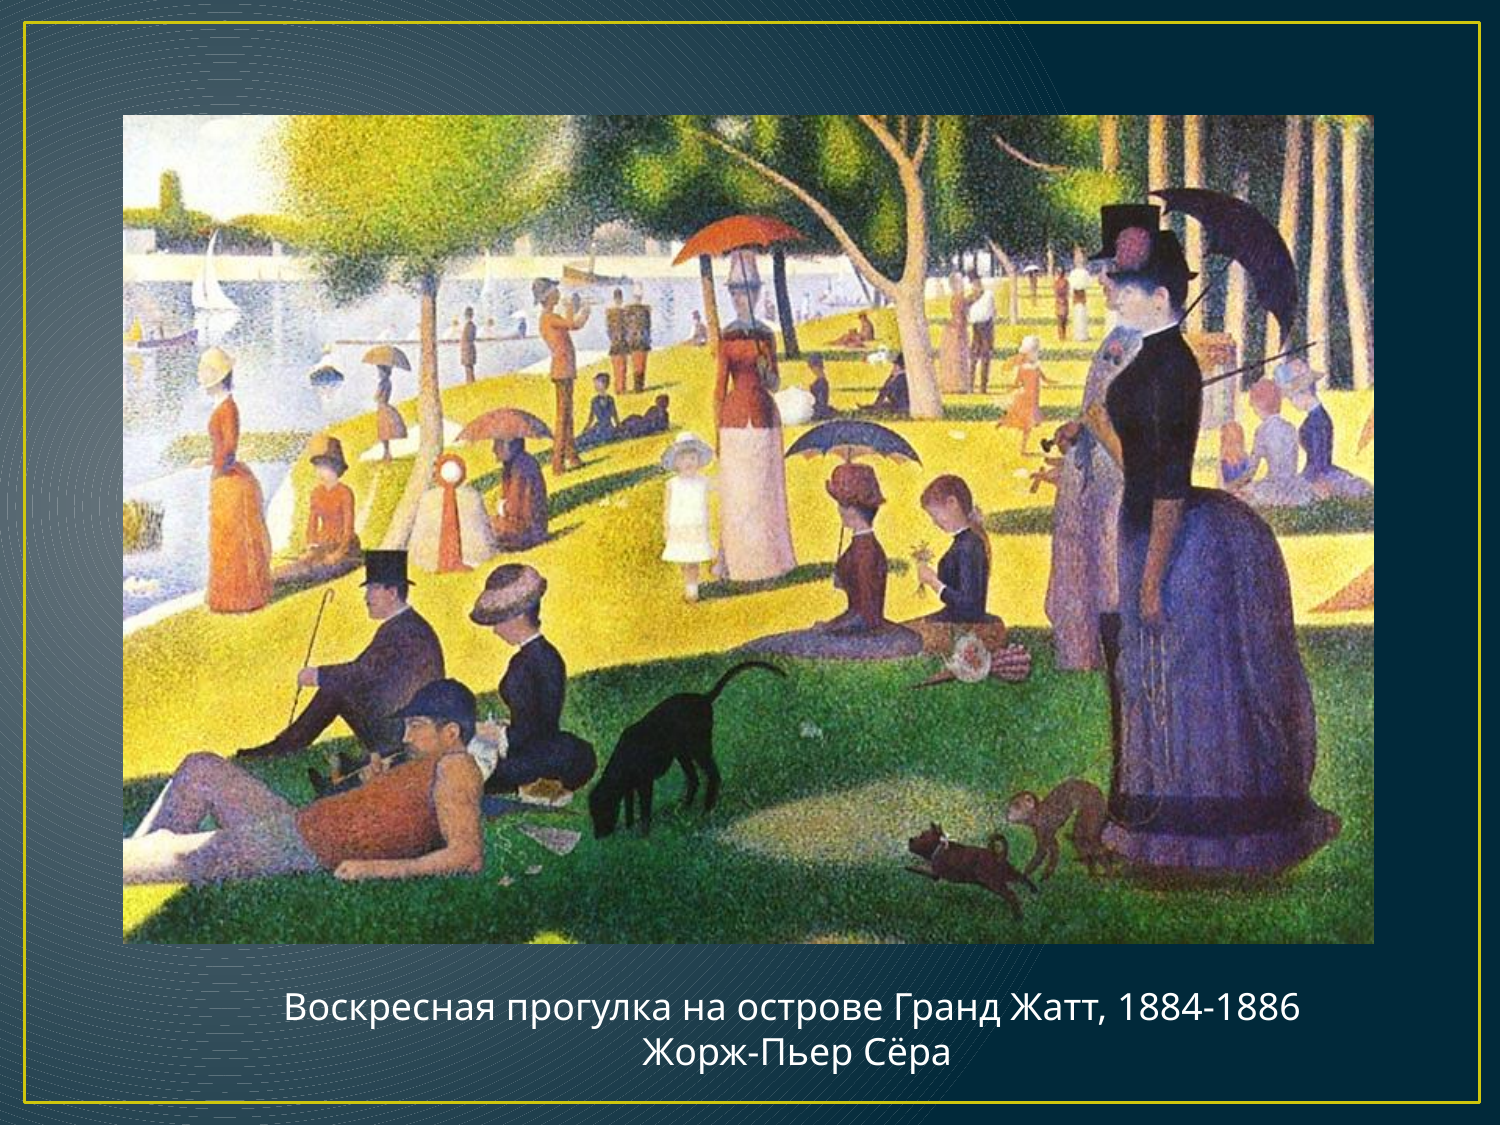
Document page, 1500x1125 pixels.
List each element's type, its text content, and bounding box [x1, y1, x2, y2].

picture [999, 950, 1011, 959]
text_box Воскресная прогулка на острове Гранд Жатт, 1884-1886 Жорж-Пьер Сёра [253, 975, 1341, 1081]
picture [123, 109, 1373, 945]
